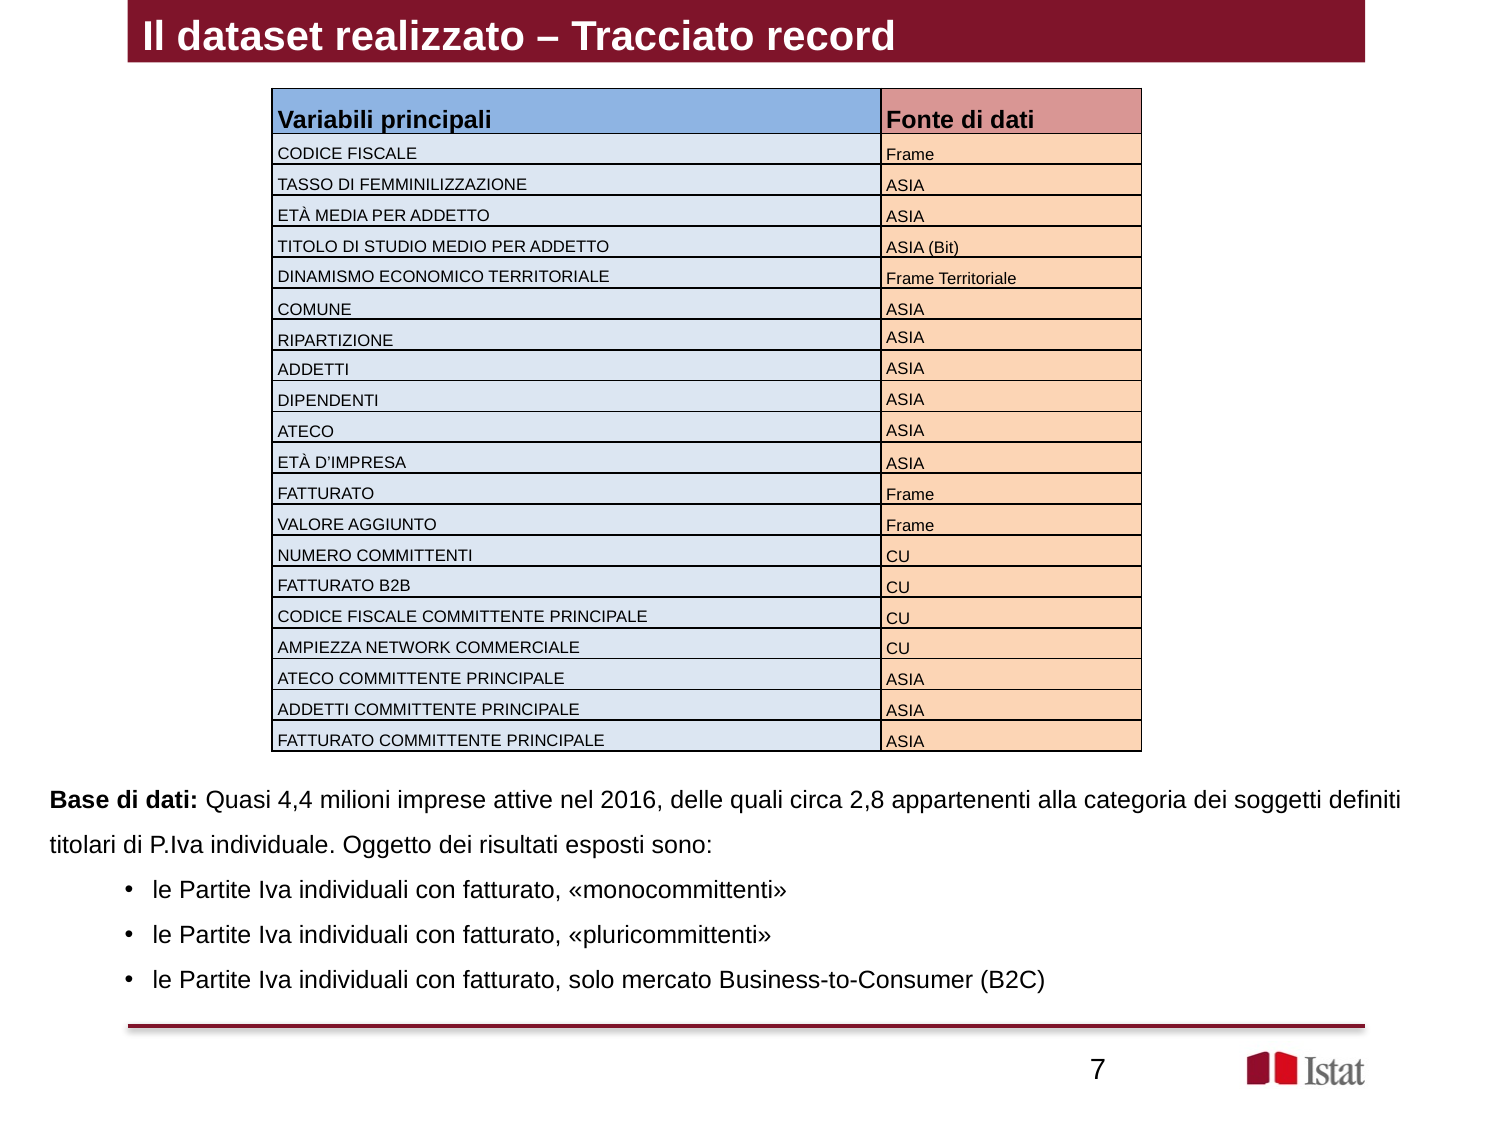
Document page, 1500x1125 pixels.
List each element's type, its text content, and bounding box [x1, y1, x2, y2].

table_cell CODICE FISCALE COMMITTENTE PRINCIPALE [273, 598, 880, 627]
table_cell CU [882, 629, 1141, 658]
table_cell Frame Territoriale [882, 258, 1141, 287]
table_cell ETÀ D’IMPRESA [273, 443, 880, 472]
table_cell ASIA [882, 320, 1141, 349]
table_cell ASIA (Bit) [882, 227, 1141, 256]
slide_number 7 [1074, 1042, 1425, 1103]
table_cell ASIA [882, 289, 1141, 318]
table_cell ASIA [882, 196, 1141, 225]
table_cell ASIA [882, 659, 1141, 689]
table_cell ETÀ MEDIA PER ADDETTO [273, 196, 880, 225]
table_header Variabili principali [273, 89, 880, 133]
table_cell AMPIEZZA NETWORK COMMERCIALE [273, 629, 880, 658]
text_box Il dataset realizzato – Tracciato record [127, 1, 1142, 66]
table_cell NUMERO COMMITTENTI [273, 536, 880, 565]
table_cell DIPENDENTI [273, 381, 880, 411]
table_cell CU [882, 598, 1141, 627]
table_cell FATTURATO COMMITTENTE PRINCIPALE [273, 721, 880, 750]
table_cell Frame [882, 505, 1141, 534]
table_cell TITOLO DI STUDIO MEDIO PER ADDETTO [273, 227, 880, 256]
table_cell FATTURATO [273, 474, 880, 503]
table_cell ATECO [273, 412, 880, 441]
table_cell RIPARTIZIONE [273, 320, 880, 349]
table_cell CU [882, 536, 1141, 565]
table_cell ASIA [882, 351, 1141, 380]
table_cell ADDETTI COMMITTENTE PRINCIPALE [273, 690, 880, 719]
table_cell ASIA [882, 381, 1141, 411]
table_cell ASIA [882, 690, 1141, 719]
table_cell CODICE FISCALE [273, 134, 880, 163]
text_box Base di dati: Quasi 4,4 milioni imprese attive nel 2016, delle quali circa 2,8 appartenenti alla categoria dei soggetti definiti titolari di P.Iva individuale. Oggetto dei risultati esposti sono: le Partite Iva individuali con fatturato, «monocommittenti» le Partite Iva individuali con fatturato, «pluricommittenti» le Partite Iva individuali con fatturato, solo mercato Business-to-Consumer (B2C) [34, 761, 1463, 1001]
table_cell Frame [882, 134, 1141, 163]
table_cell TASSO DI FEMMINILIZZAZIONE [273, 165, 880, 194]
table_cell ASIA [882, 721, 1141, 750]
table_cell ATECO COMMITTENTE PRINCIPALE [273, 659, 880, 689]
table_cell ASIA [882, 165, 1141, 194]
table_cell Frame [882, 474, 1141, 503]
table_cell ADDETTI [273, 351, 880, 380]
table_cell COMUNE [273, 289, 880, 318]
table_cell DINAMISMO ECONOMICO TERRITORIALE [273, 258, 880, 287]
table_cell VALORE AGGIUNTO [273, 505, 880, 534]
table_cell ASIA [882, 412, 1141, 441]
table_cell CU [882, 567, 1141, 596]
table_cell FATTURATO B2B [273, 567, 880, 596]
table_header Fonte di dati [882, 89, 1141, 133]
table_cell ASIA [882, 443, 1141, 472]
